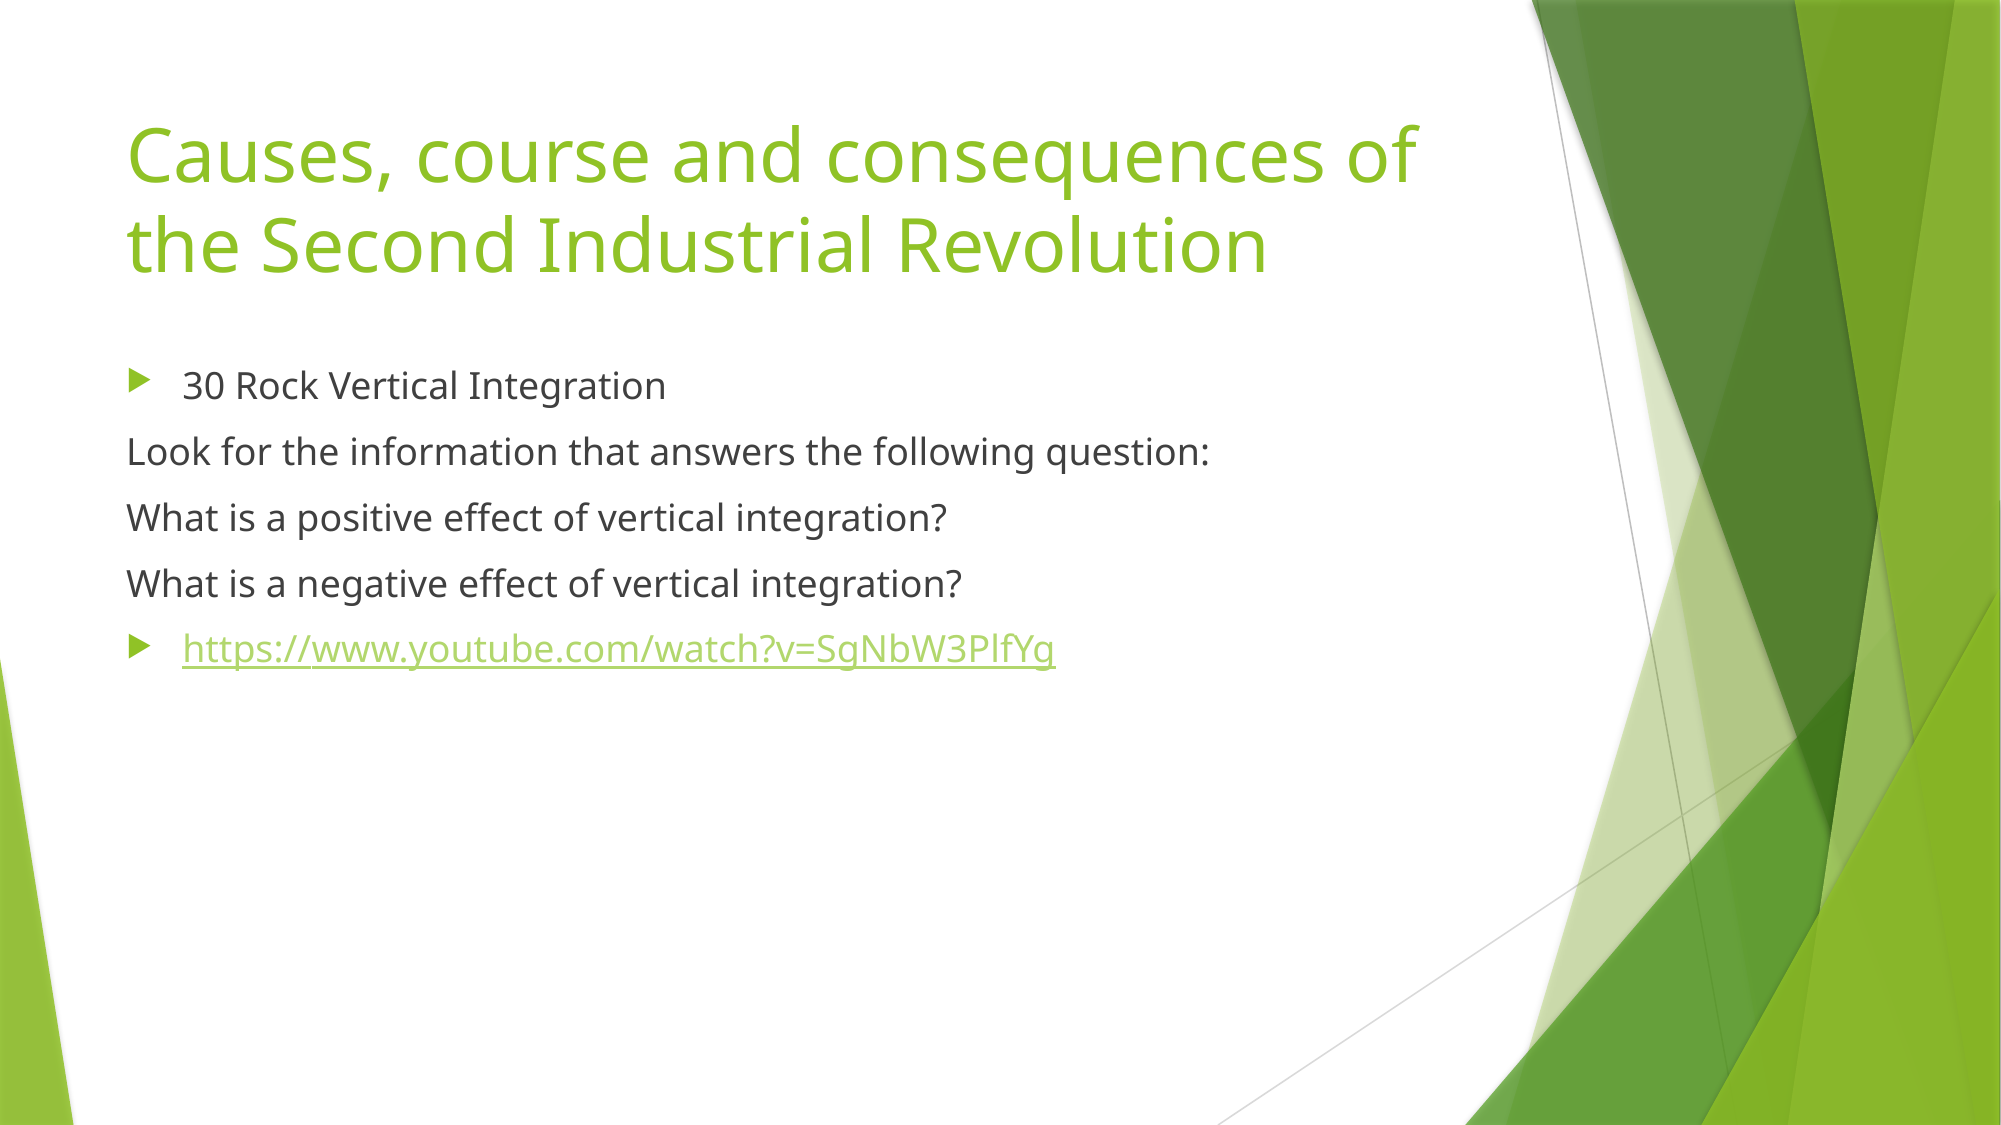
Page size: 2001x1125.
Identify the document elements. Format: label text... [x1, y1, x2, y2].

list 30 Rock Vertical Integration Look for the information that answers the following question: What is a positive effect of vertical integration? What is a negative effect of vertical integration? https://www.youtube.com/watch?v=SgNbW3PlfYg [111, 354, 1522, 992]
title Causes, course and consequences of the Second Industrial Revolution [111, 99, 1522, 317]
